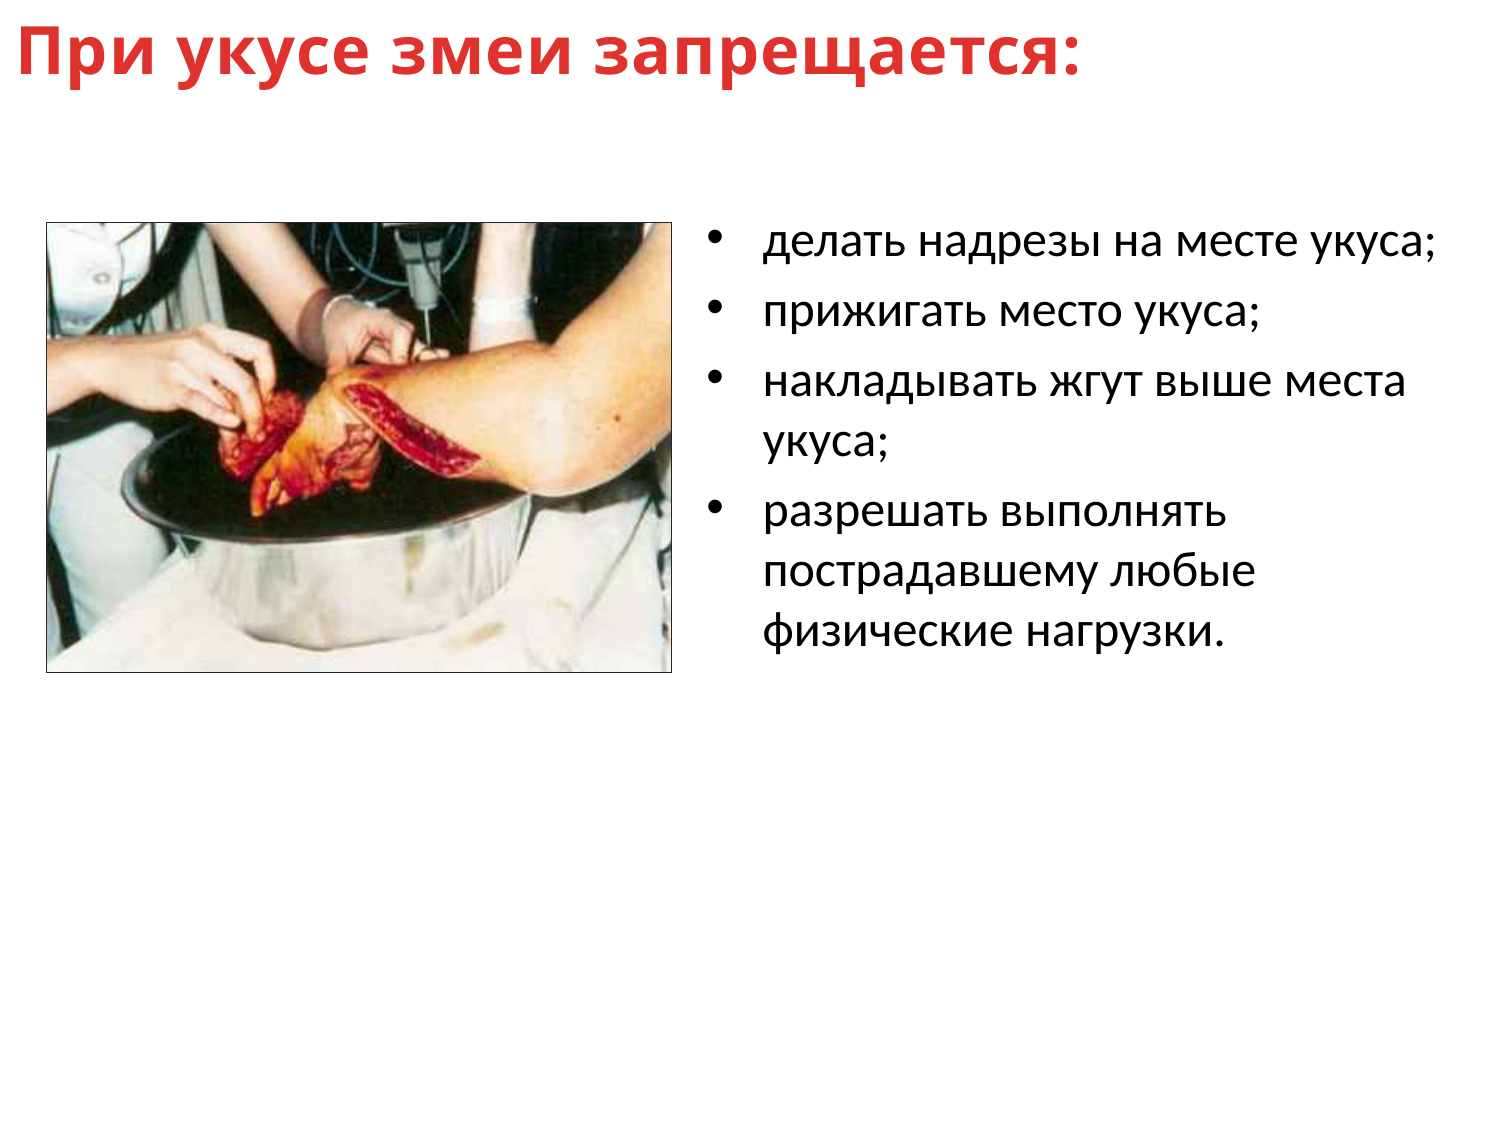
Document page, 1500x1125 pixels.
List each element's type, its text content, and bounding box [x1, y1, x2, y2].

text_box При укусе змеи запрещается: [0, 0, 1500, 95]
picture [46, 222, 673, 673]
list делать надрезы на месте укуса; прижигать место укуса; накладывать жгут выше места укуса; разрешать выполнять пострадавшему любые физические нагрузки. [691, 199, 1465, 942]
